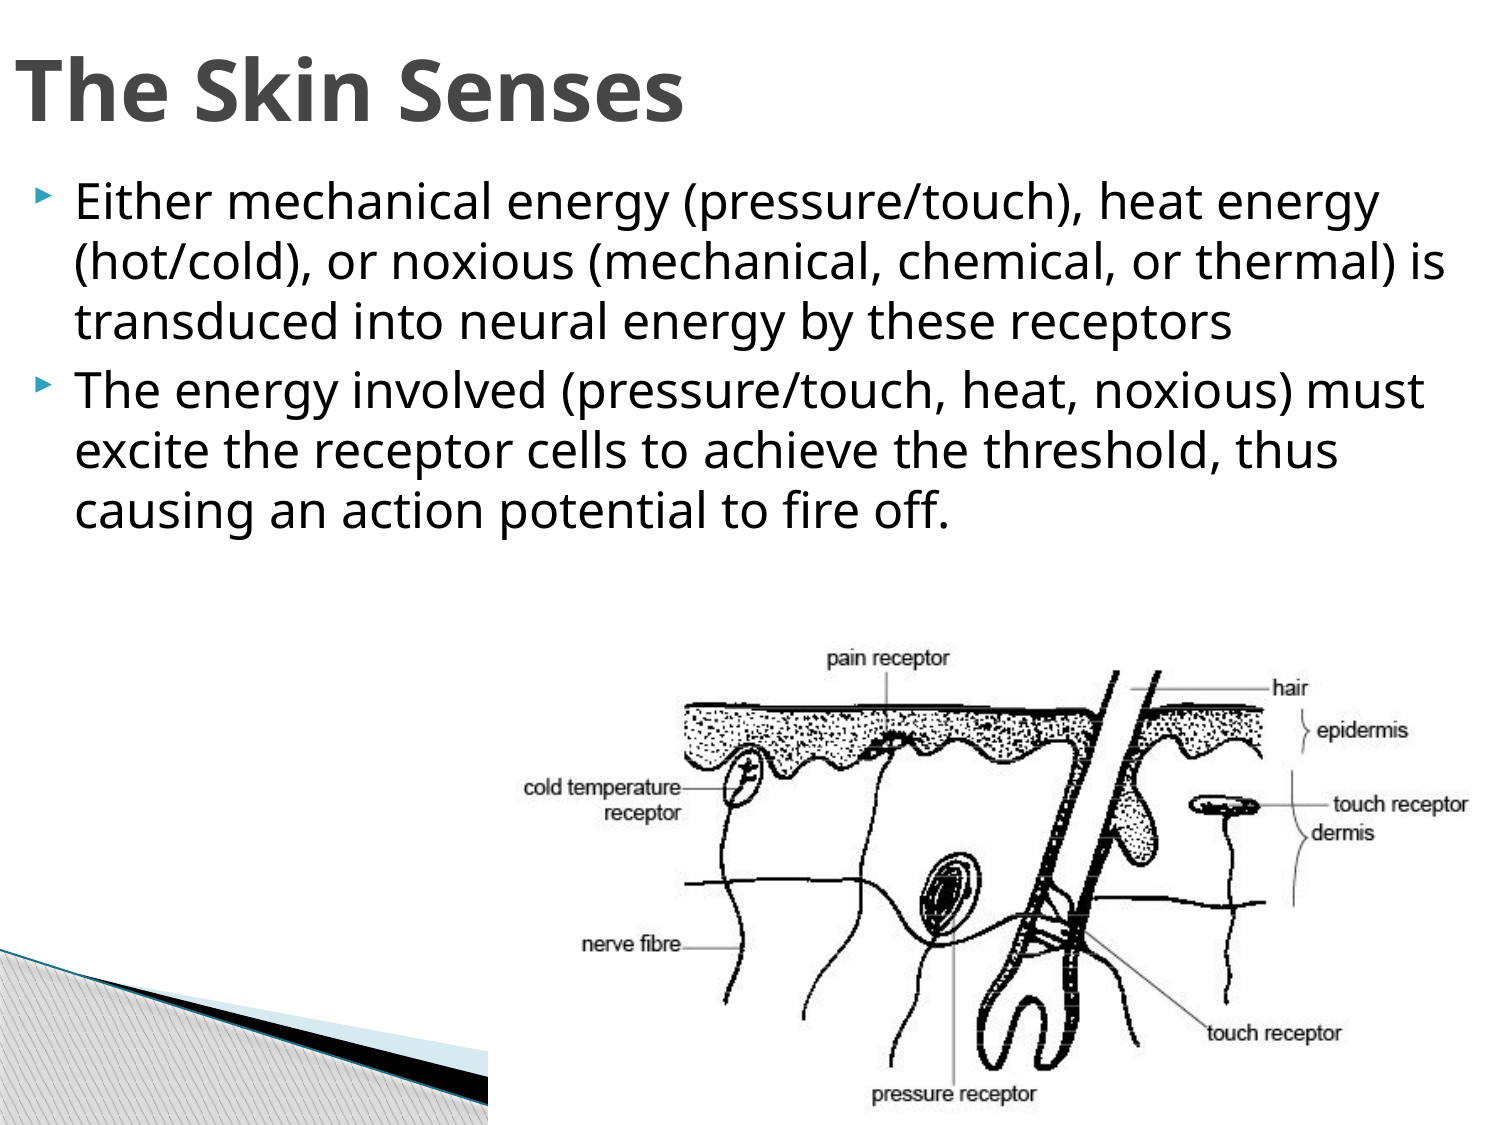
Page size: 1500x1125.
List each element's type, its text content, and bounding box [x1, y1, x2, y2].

list Either mechanical energy (pressure/touch), heat energy (hot/cold), or noxious (mechanical, chemical, or thermal) is transduced into neural energy by these receptors The energy involved (pressure/touch, heat, noxious) must excite the receptor cells to achieve the threshold, thus causing an action potential to fire off. [0, 162, 1500, 905]
title The Skin Senses [0, 0, 1350, 175]
picture [488, 642, 1500, 1125]
